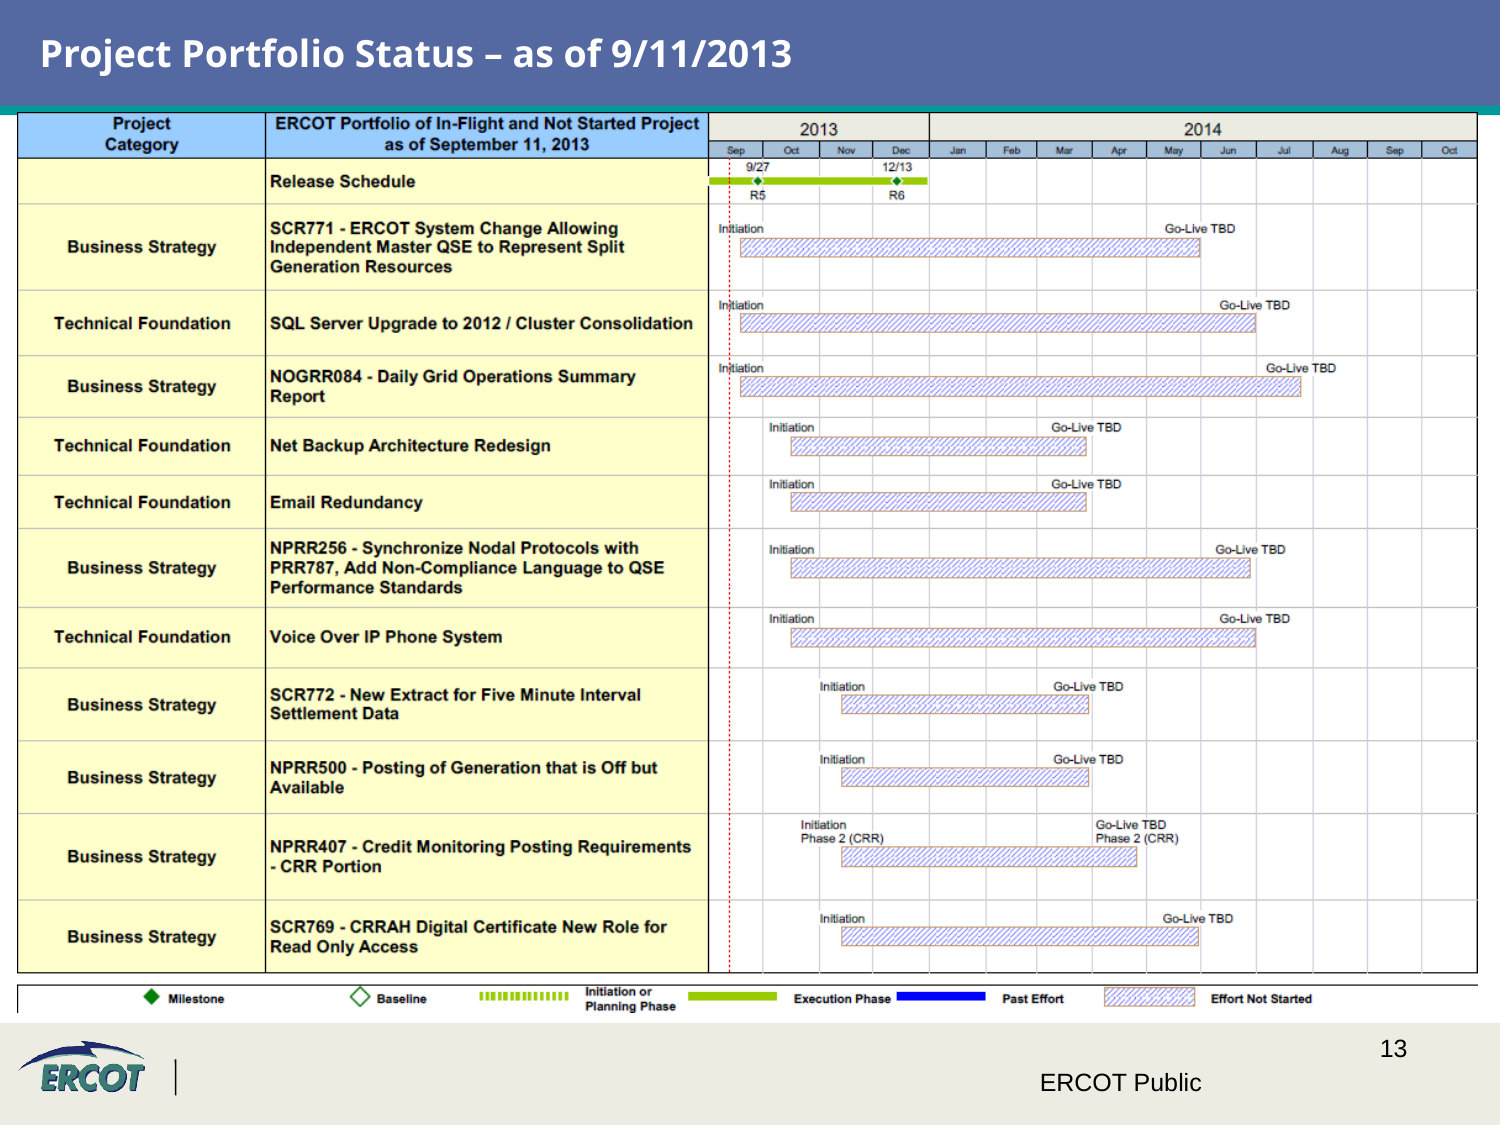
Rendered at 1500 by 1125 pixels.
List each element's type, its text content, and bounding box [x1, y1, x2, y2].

picture [10, 1031, 151, 1111]
picture [17, 112, 1478, 1013]
text_box Project Portfolio Status – as of 9/11/2013 [24, 30, 1163, 106]
text_box [24, 22, 1450, 85]
footer ERCOT Public [1025, 1059, 1438, 1125]
